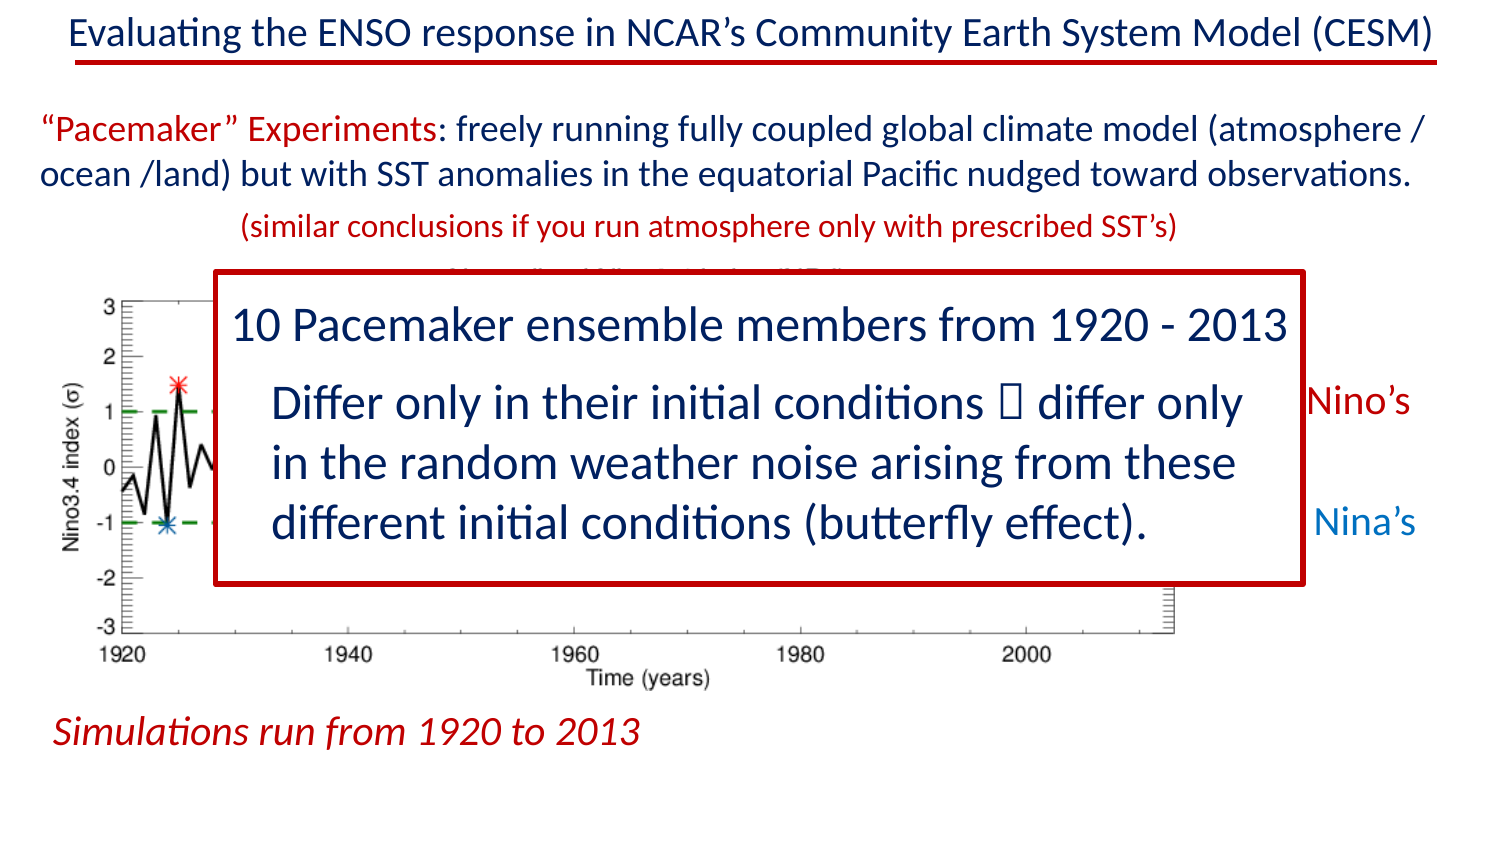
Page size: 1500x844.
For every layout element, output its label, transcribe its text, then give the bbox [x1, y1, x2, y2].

text_box Evaluating the ENSO response in NCAR’s Community Earth System Model (CESM) [12, 0, 1500, 62]
text_box Simulations run from 1920 to 2013 [31, 696, 663, 762]
text_box 10 Pacemaker ensemble members from 1920 - 2013 [1180, 284, 1313, 359]
picture [62, 259, 1176, 691]
text_box 18 El Nino’s [1305, 365, 1488, 431]
text_box [1180, 270, 1305, 284]
text_box [1180, 359, 1305, 586]
text_box 14 La Nina’s [1305, 486, 1488, 551]
text_box (similar conclusions if you run atmosphere only with prescribed SST’s) [224, 196, 1200, 252]
text_box Differ only in their initial conditions  differ only in the random weather noise arising from these different initial conditions (butterfly effect). [1180, 362, 1300, 558]
text_box “Pacemaker” Experiments: freely running fully coupled global climate model (atmosphere / ocean /land) but with SST anomalies in the equatorial Pacific nudged toward observations. [24, 96, 1488, 202]
